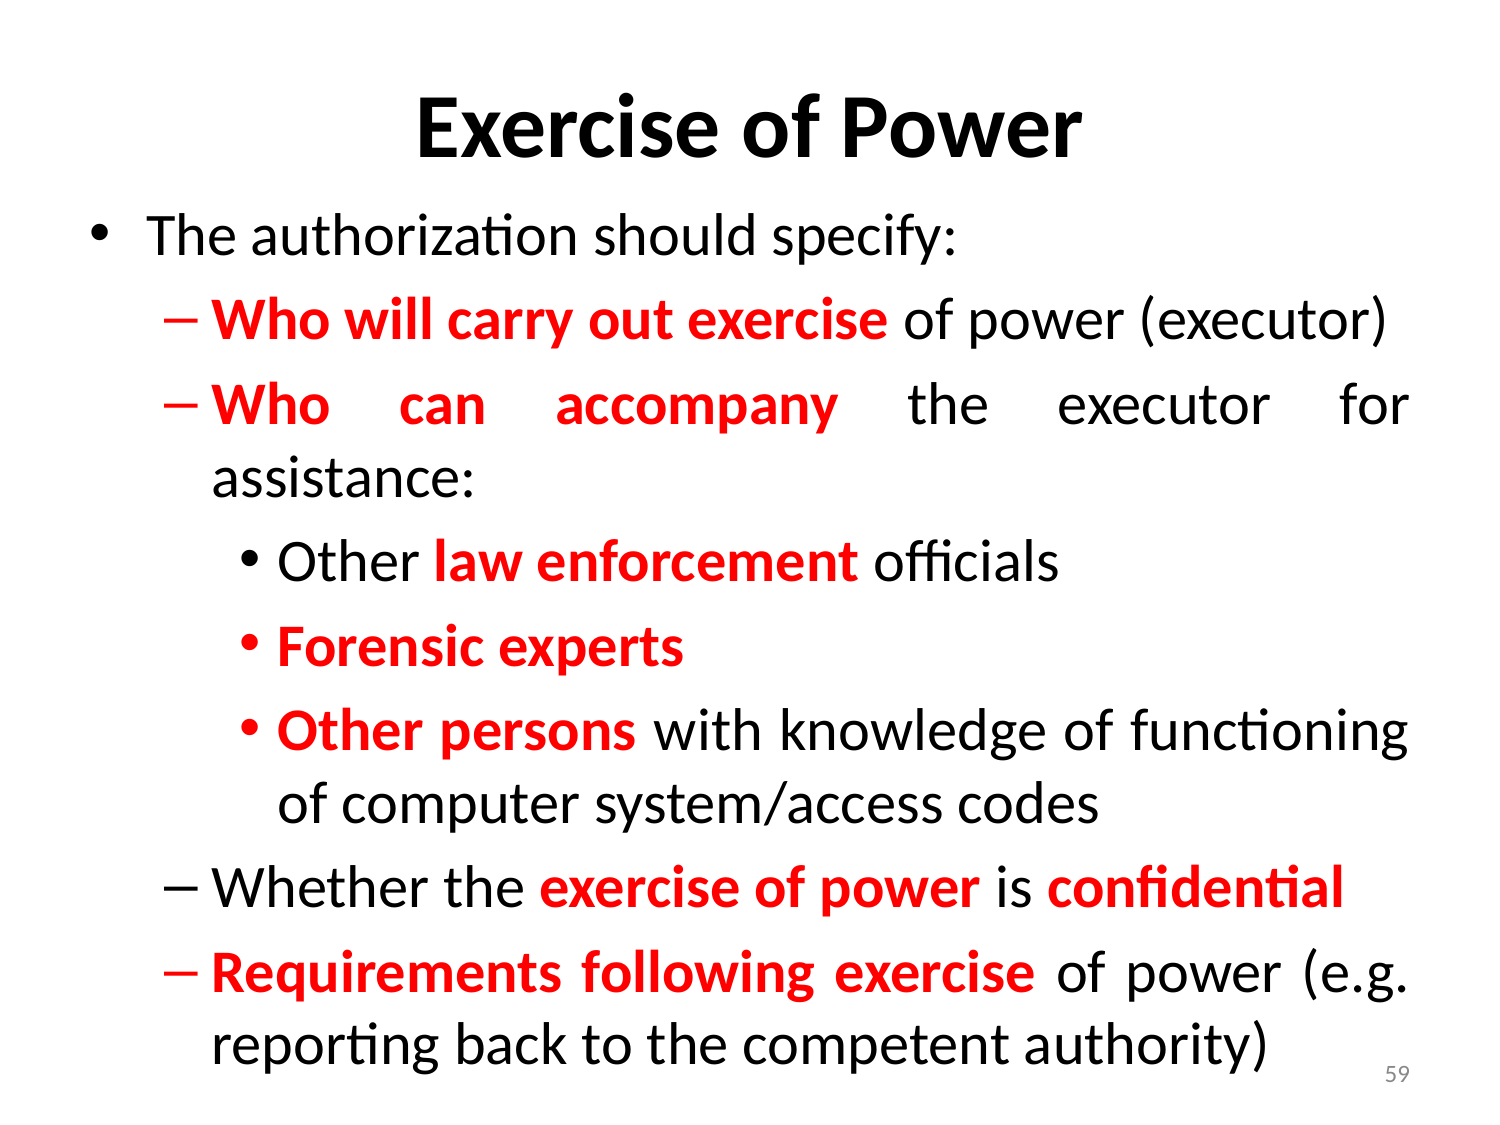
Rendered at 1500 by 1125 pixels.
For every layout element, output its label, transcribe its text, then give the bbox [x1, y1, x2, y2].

title Exercise of Power [75, 27, 1425, 187]
slide_number 59 [1074, 1042, 1425, 1103]
text_box The authorization should specify: Who will carry out exercise of power (executor) Who can accompany the executor for assistance: Other law enforcement officials Forensic experts Other persons with knowledge of functioning of computer system/access codes Whether the exercise of power is confidential Requirements following exercise of power (e.g. reporting back to the competent authority) [74, 187, 1425, 959]
